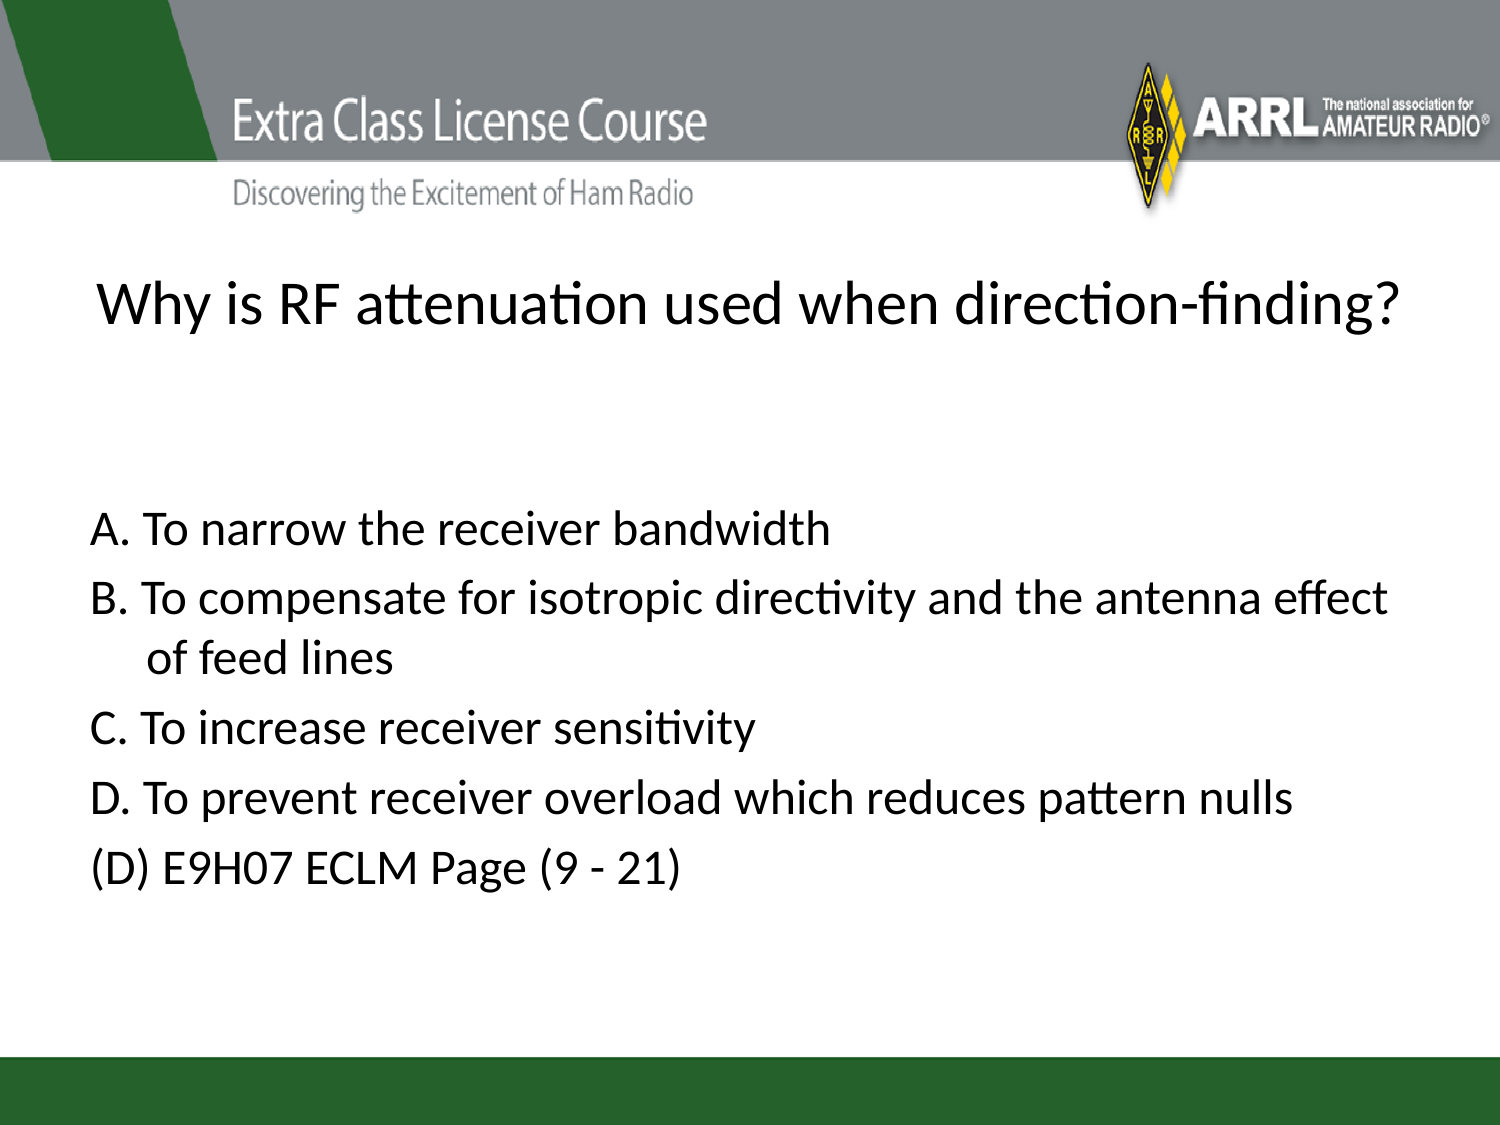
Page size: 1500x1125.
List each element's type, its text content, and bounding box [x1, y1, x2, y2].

title Why is RF attenuation used when direction-finding? [75, 254, 1425, 435]
list A. To narrow the receiver bandwidth B. To compensate for isotropic directivity and the antenna effect of feed lines C. To increase receiver sensitivity D. To prevent receiver overload which reduces pattern nulls (D) E9H07 ECLM Page (9 - 21) [75, 487, 1425, 1005]
picture [0, 0, 1500, 1125]
